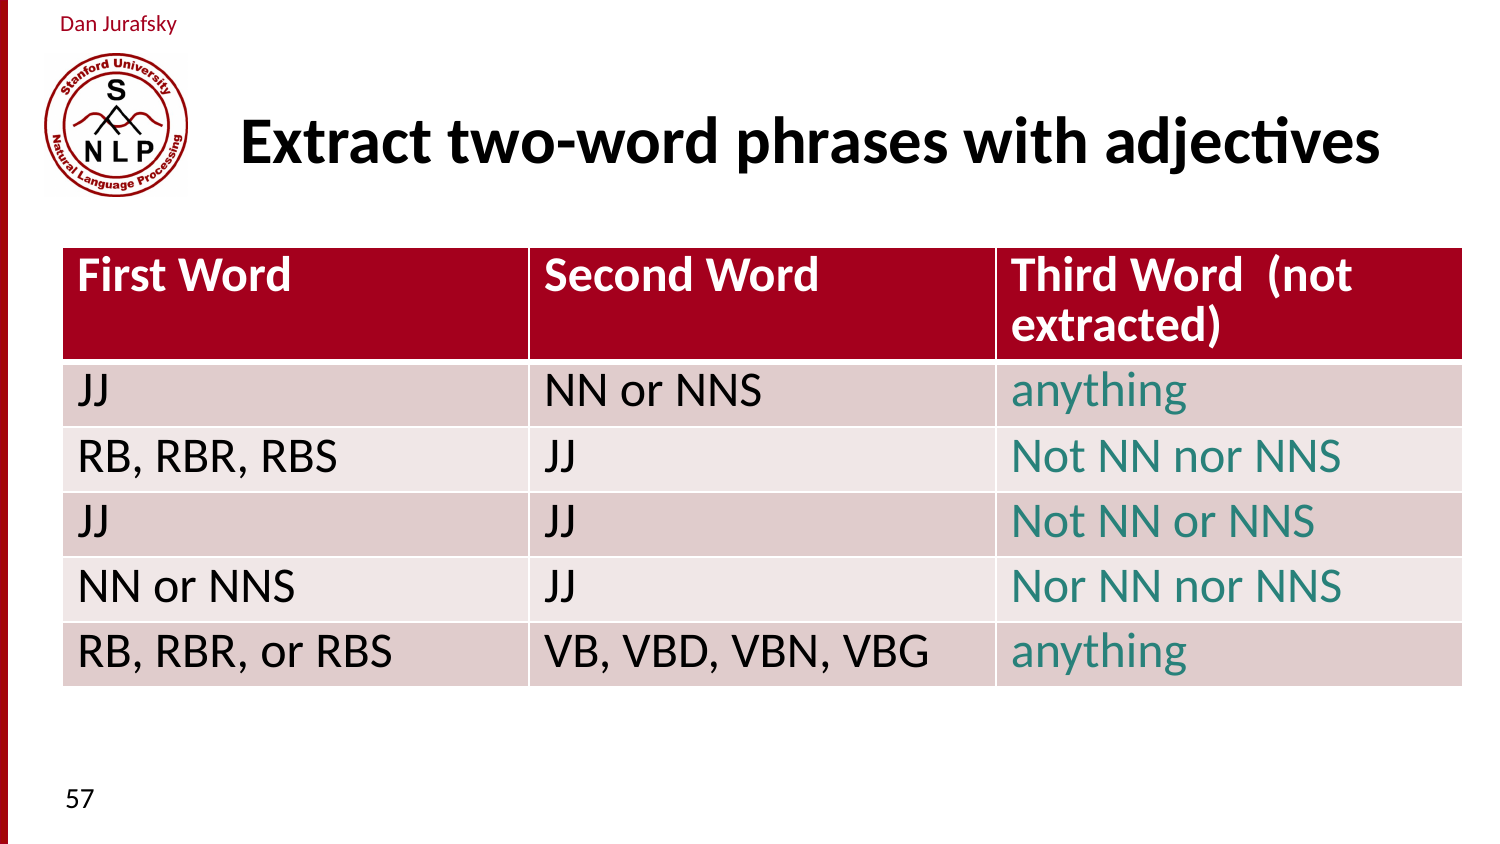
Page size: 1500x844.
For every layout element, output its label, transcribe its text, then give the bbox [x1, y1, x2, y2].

table_cell Nor NN nor NNS [997, 558, 1462, 621]
table_header First Word [63, 248, 528, 359]
table_cell NN or NNS [63, 558, 528, 621]
table_cell anything [997, 623, 1462, 686]
table_cell RB, RBR, or RBS [63, 623, 528, 686]
slide_number 57 [49, 771, 376, 829]
table_cell RB, RBR, RBS [63, 428, 528, 491]
table_cell JJ [530, 428, 995, 491]
table_cell Not NN nor NNS [997, 428, 1462, 491]
table_cell JJ [530, 493, 995, 556]
table_cell JJ [530, 558, 995, 621]
table_cell anything [997, 365, 1462, 426]
picture [44, 53, 188, 197]
table_cell VB, VBD, VBN, VBG [530, 623, 995, 686]
table_cell Not NN or NNS [997, 493, 1462, 556]
table_header Second Word [530, 248, 995, 359]
table_header Third Word (not extracted) [997, 248, 1462, 359]
table_cell JJ [63, 493, 528, 556]
title Extract two-word phrases with adjectives [225, 62, 1450, 185]
table_cell NN or NNS [530, 365, 995, 426]
table_cell JJ [63, 365, 528, 426]
